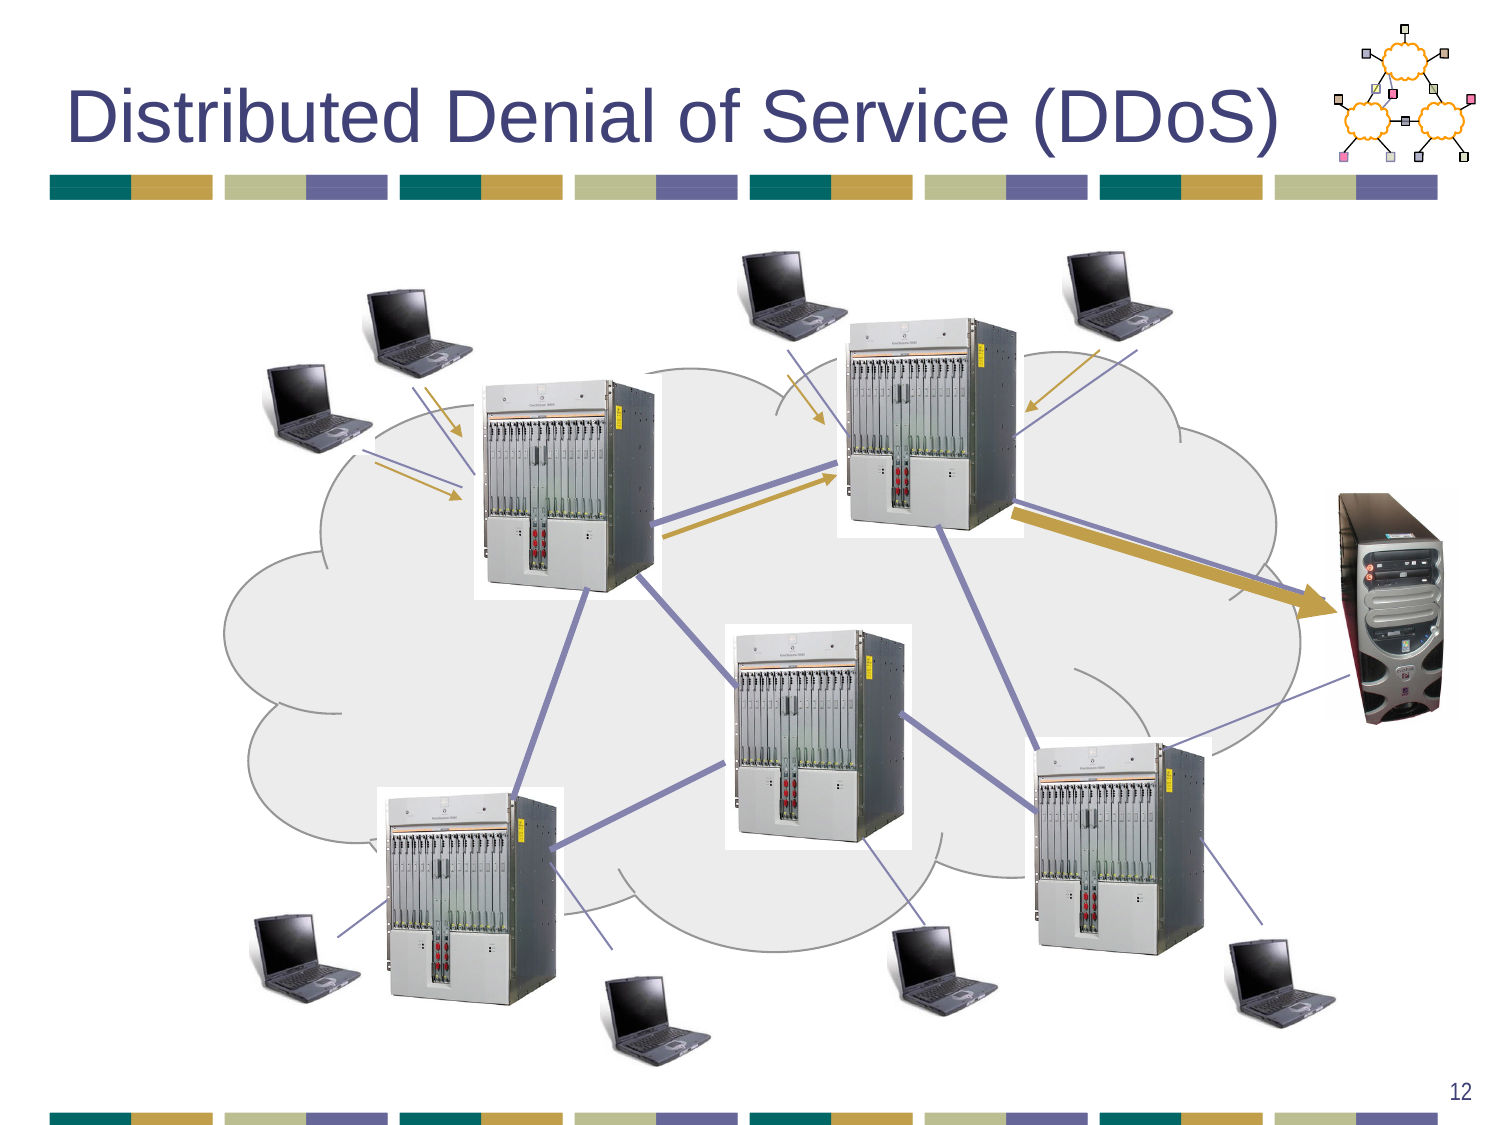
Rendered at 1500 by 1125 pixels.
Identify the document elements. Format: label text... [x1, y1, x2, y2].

picture [737, 249, 1025, 538]
text_box [651, 360, 832, 535]
picture [249, 912, 363, 1005]
text_box [224, 405, 1301, 953]
text_box [374, 462, 463, 501]
title Distributed Denial of Service (DDoS) [50, 62, 1388, 163]
picture [1224, 937, 1338, 1030]
picture [724, 624, 912, 851]
picture [376, 787, 564, 1013]
text_box [666, 473, 832, 537]
picture [262, 287, 662, 601]
picture [1062, 249, 1176, 343]
picture [1024, 737, 1212, 963]
picture [599, 974, 713, 1068]
text_box [1029, 356, 1290, 597]
text_box [1029, 352, 1092, 403]
picture [887, 924, 1001, 1018]
slide_number 12 [1174, 1037, 1488, 1113]
text_box [1029, 352, 1098, 412]
text_box [425, 389, 463, 438]
picture [1323, 487, 1459, 726]
text_box [787, 374, 826, 425]
